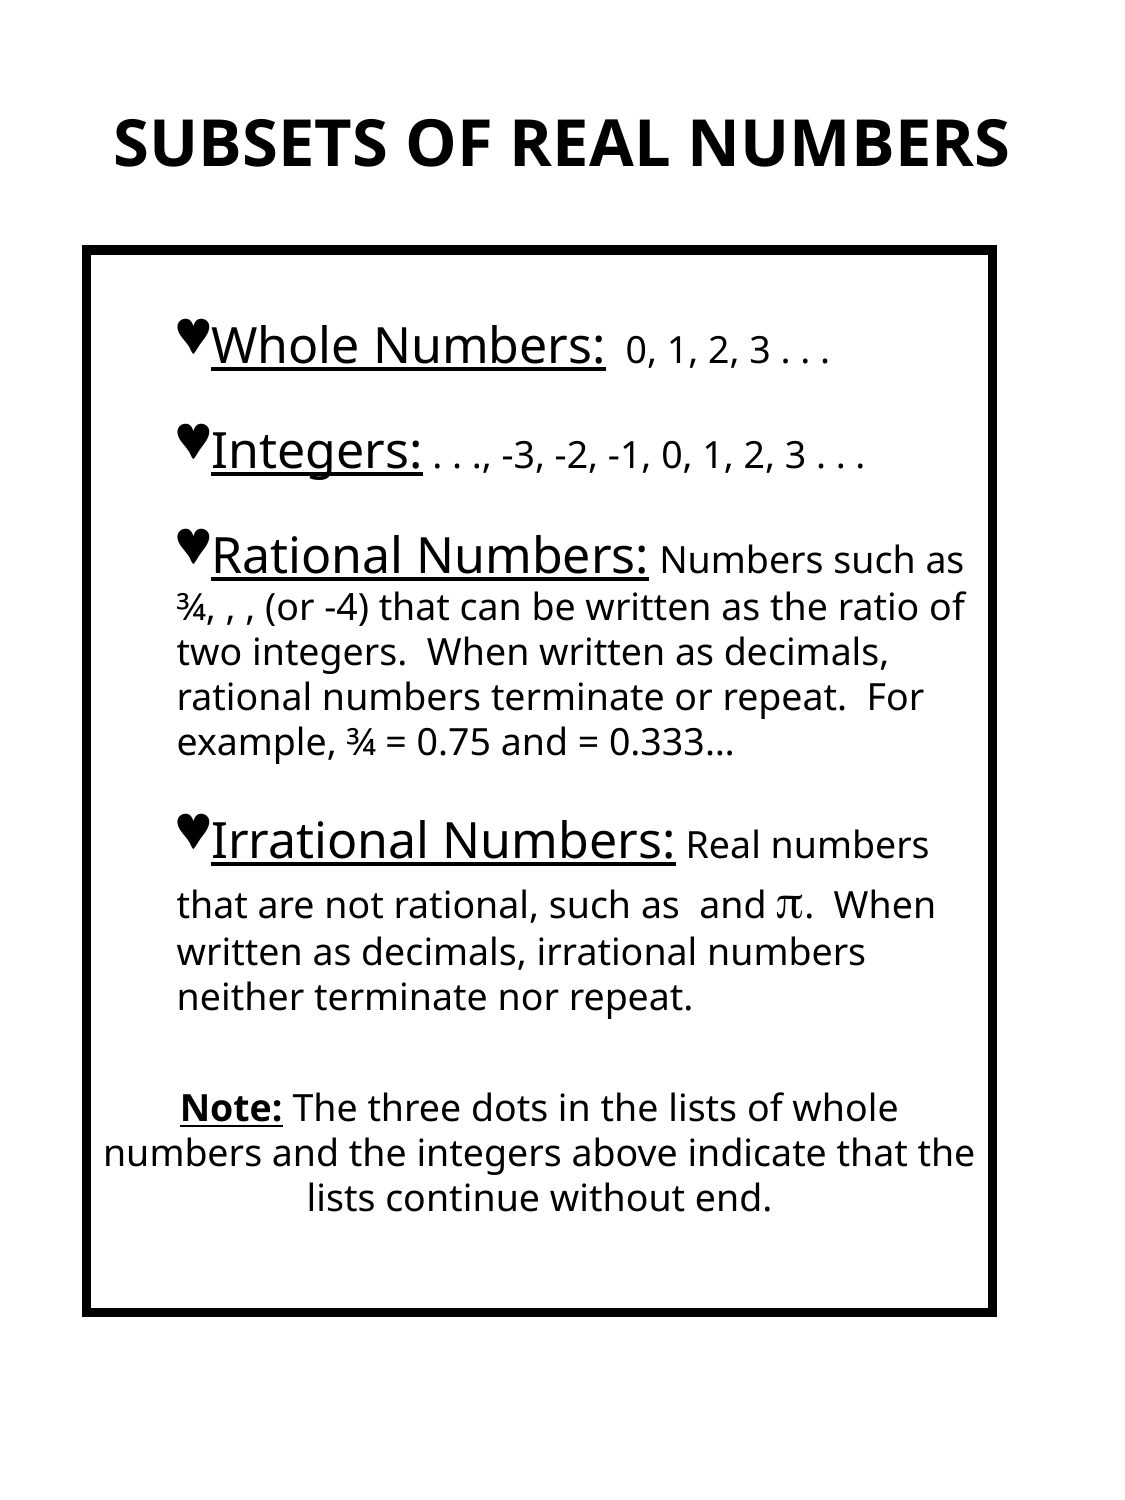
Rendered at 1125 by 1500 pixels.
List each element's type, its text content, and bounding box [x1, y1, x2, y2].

text_box Whole Numbers: 0, 1, 2, 3 . . . Integers: . . ., -3, -2, -1, 0, 1, 2, 3 . . . Rational Numbers: Numbers such as ¾, , , (or -4) that can be written as the ratio of two integers. When written as decimals, rational numbers terminate or repeat. For example, ¾ = 0.75 and = 0.333… Irrational Numbers: Real numbers that are not rational, such as and . When written as decimals, irrational numbers neither terminate nor repeat. Note: The three dots in the lists of whole numbers and the integers above indicate that the lists continue without end. [86, 249, 993, 1313]
title SUBSETS OF REAL NUMBERS [56, 60, 1069, 310]
